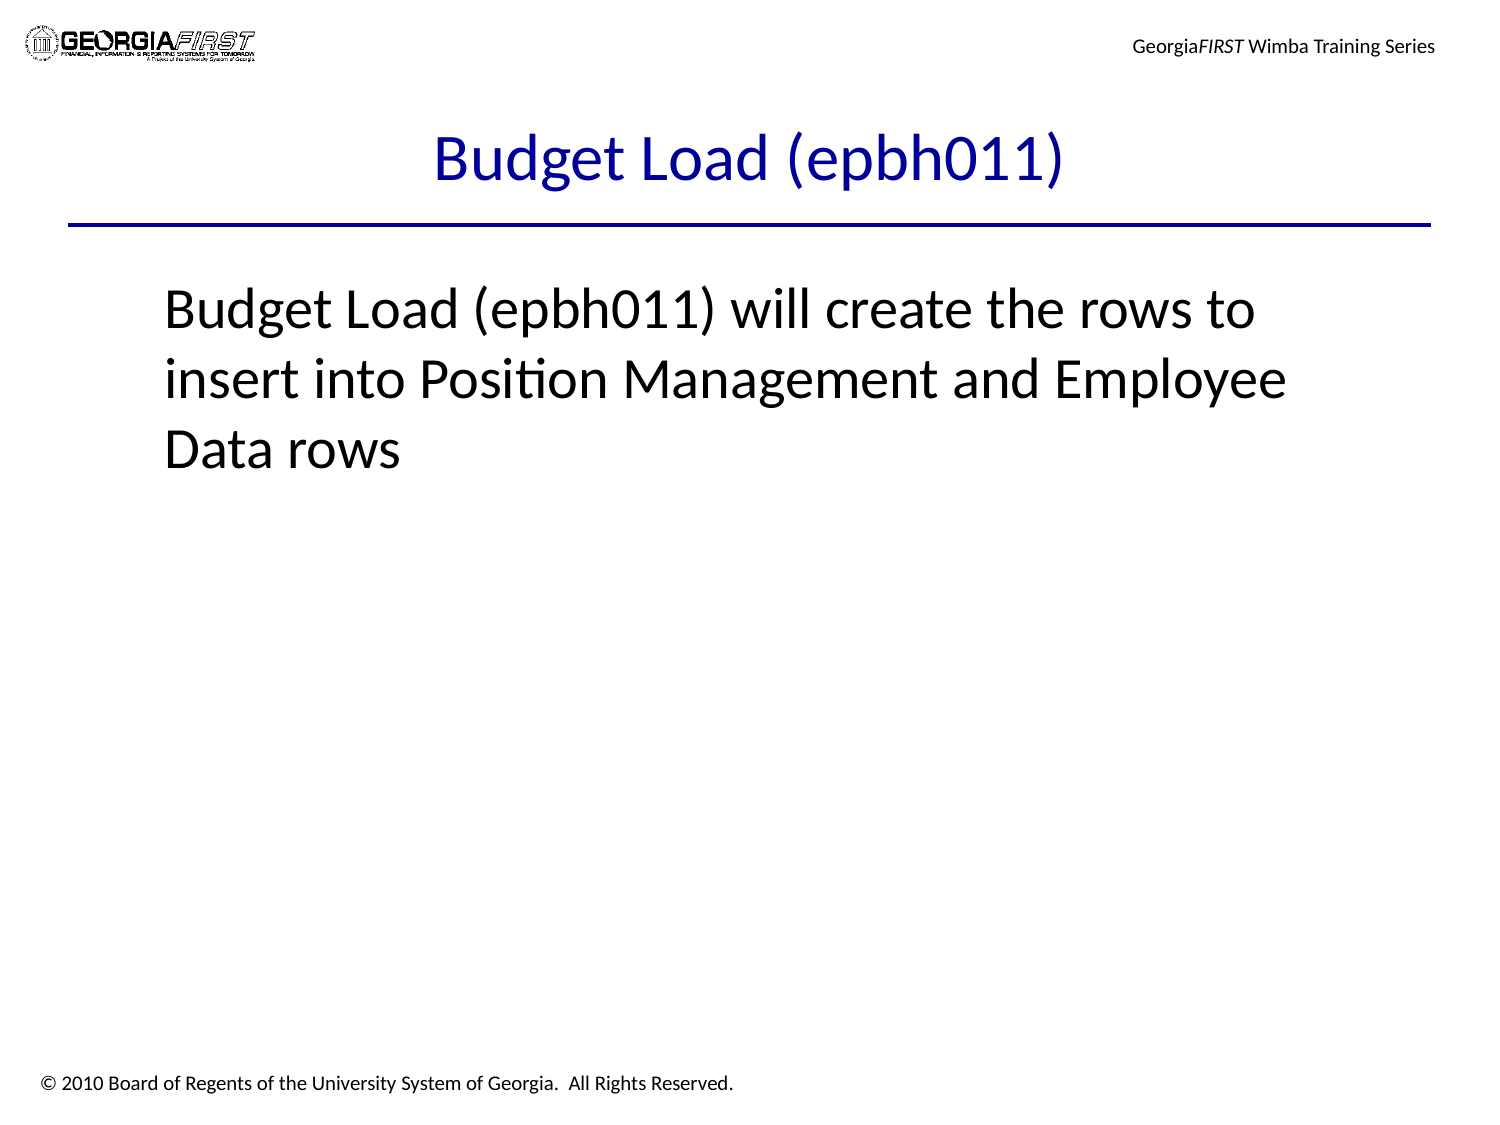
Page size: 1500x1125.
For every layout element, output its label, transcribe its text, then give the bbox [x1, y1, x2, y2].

picture [24, 24, 255, 63]
title Budget Load (epbh011) [75, 75, 1425, 233]
text_box Budget Load (epbh011) will create the rows to insert into Position Management and Employee Data rows [150, 262, 1400, 488]
